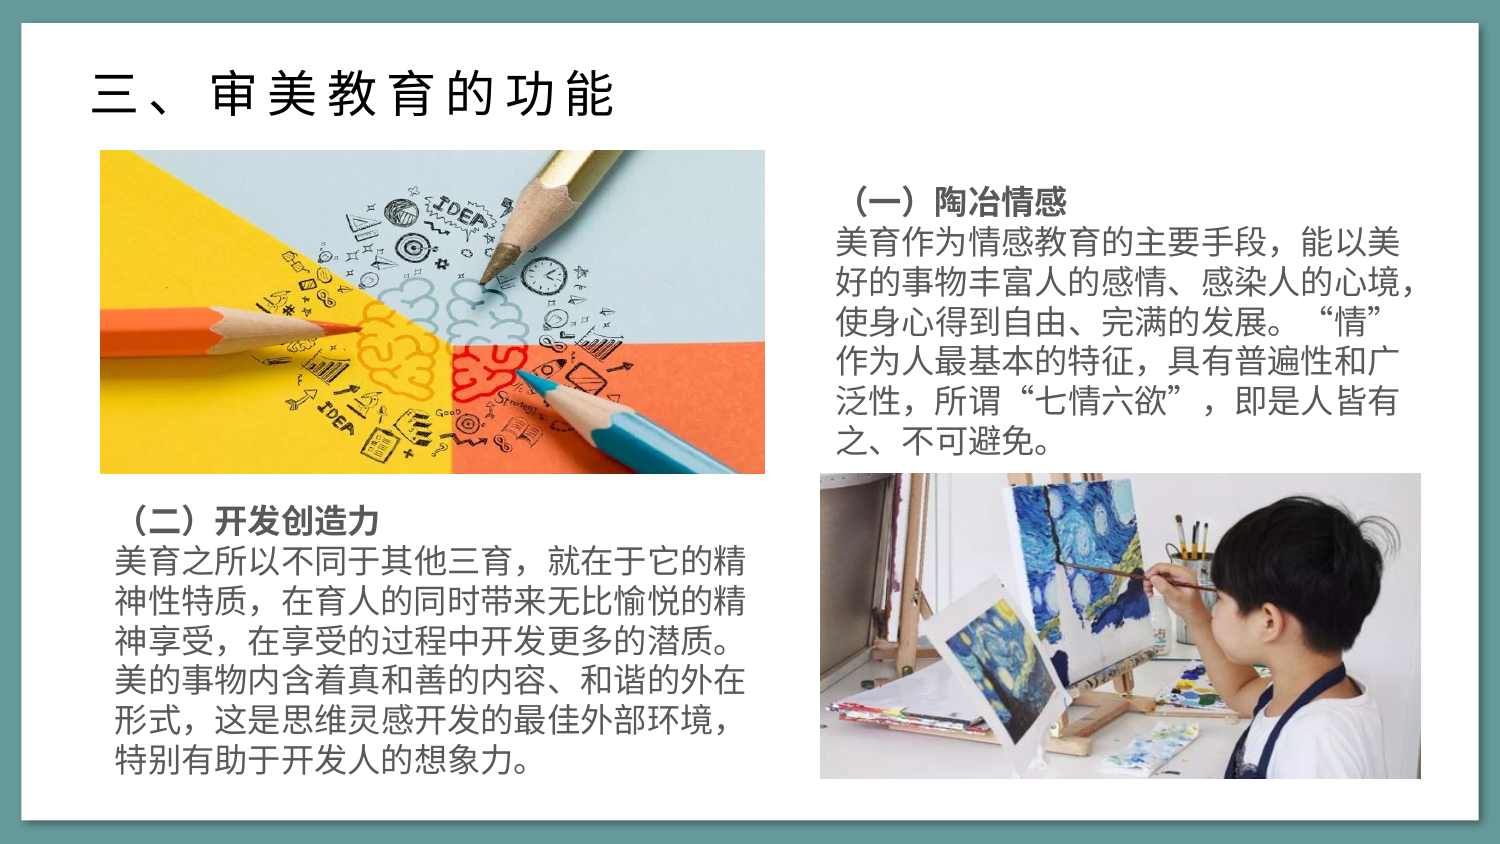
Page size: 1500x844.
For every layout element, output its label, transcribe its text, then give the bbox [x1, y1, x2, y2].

text_box （二）开发创造力 美育之所以不同于其他三育，就在于它的精神性特质，在育人的同时带来无比愉悦的精神享受，在享受的过程中开发更多的潜质。美的事物内含着真和善的内容、和谐的外在形式，这是思维灵感开发的最佳外部环境，特别有助于开发人的想象力。 [100, 492, 788, 787]
picture [820, 473, 1421, 780]
text_box 三、审美教育的功能 [76, 55, 776, 129]
picture [100, 149, 765, 475]
text_box （一）陶冶情感 美育作为情感教育的主要手段，能以美好的事物丰富人的感情、感染人的心境，使身心得到自由、完满的发展。“情”作为人最基本的特征，具有普遍性和广泛性，所谓“七情六欲”，即是人皆有之、不可避免。 [820, 173, 1426, 468]
